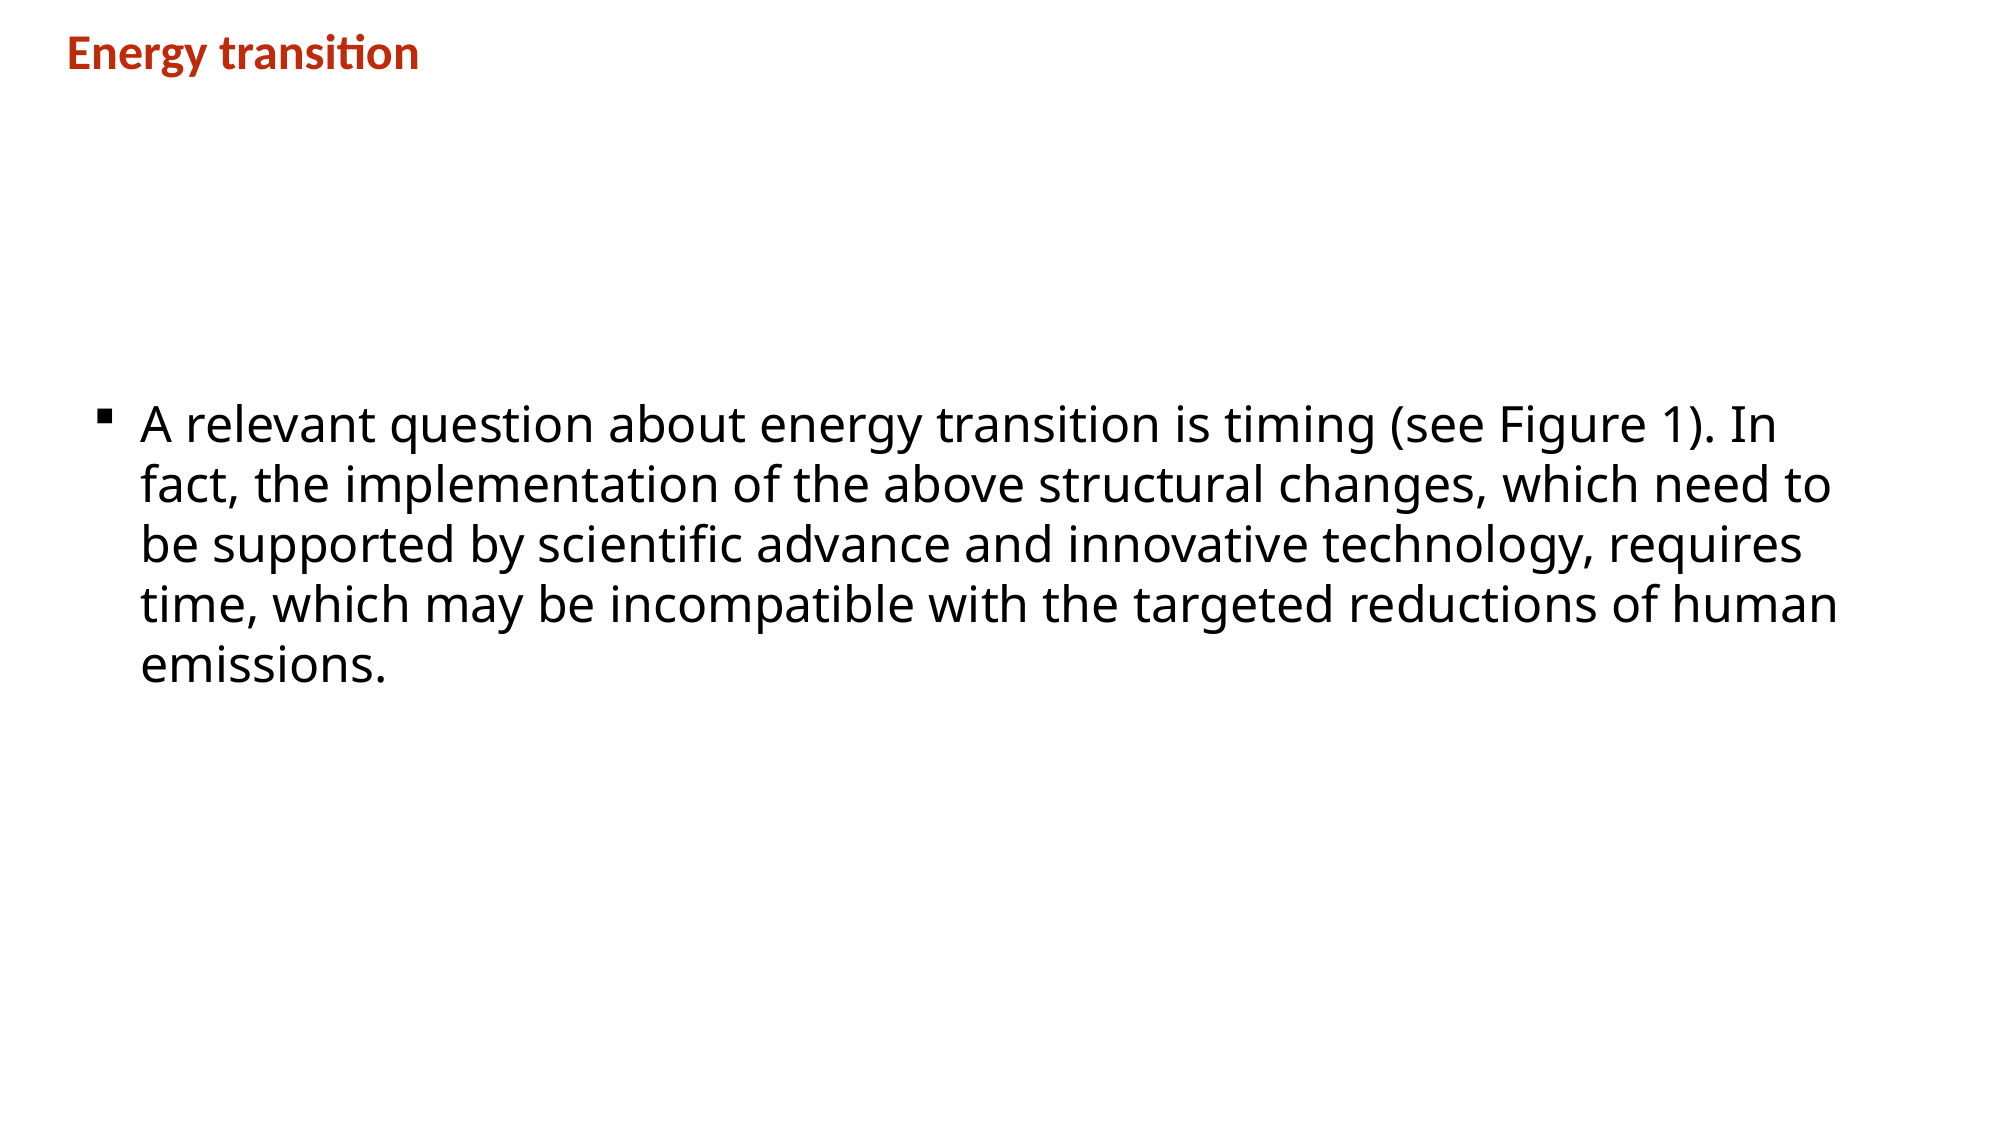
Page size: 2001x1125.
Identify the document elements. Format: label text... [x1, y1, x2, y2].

list Energy transition [52, 26, 1895, 680]
